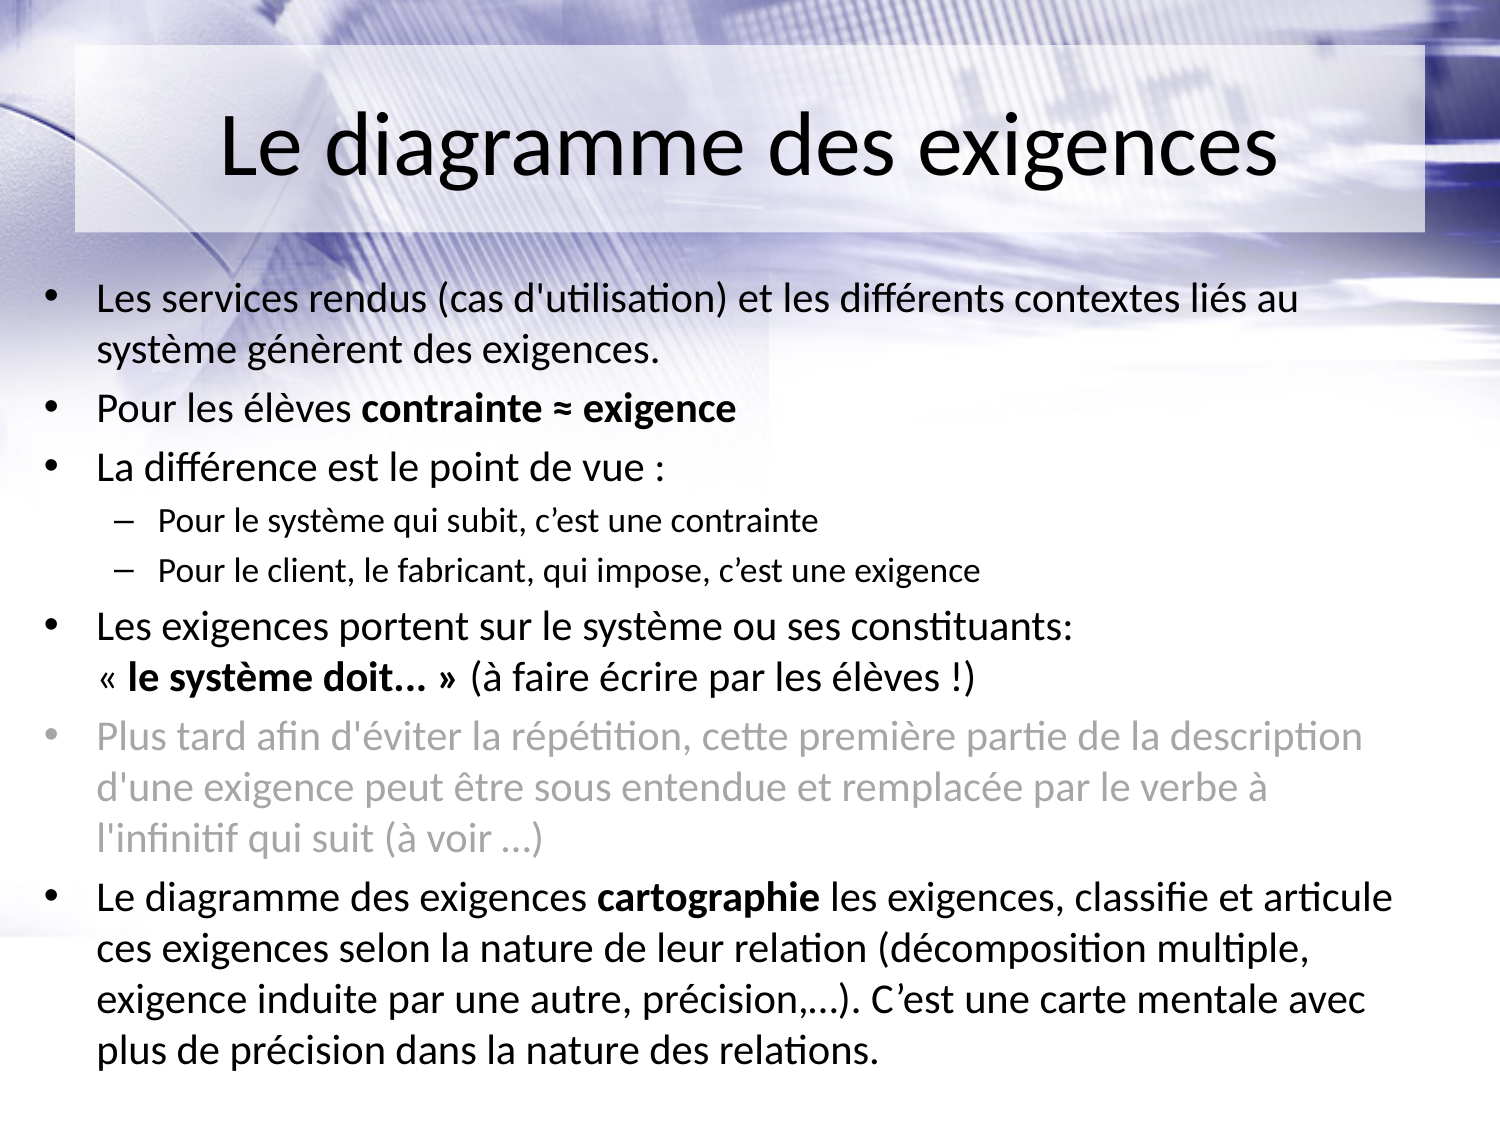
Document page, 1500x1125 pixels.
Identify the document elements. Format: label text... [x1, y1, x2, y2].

text_box Les services rendus (cas d'utilisation) et les différents contextes liés au système génèrent des exigences. Pour les élèves contrainte ≈ exigence La différence est le point de vue : Pour le système qui subit, c’est une contrainte Pour le client, le fabricant, qui impose, c’est une exigence Les exigences portent sur le système ou ses constituants: « le système doit... » (à faire écrire par les élèves !) Plus tard afin d'éviter la répétition, cette première partie de la description d'une exigence peut être sous entendue et remplacée par le verbe à l'infinitif qui suit (à voir …) Le diagramme des exigences cartographie les exigences, classifie et articule ces exigences selon la nature de leur relation (décomposition multiple, exigence induite par une autre, précision,…). C’est une carte mentale avec plus de précision dans la nature des relations. [29, 262, 1425, 1091]
picture [0, 0, 1500, 1125]
text_box Le diagramme des exigences [75, 45, 1425, 233]
